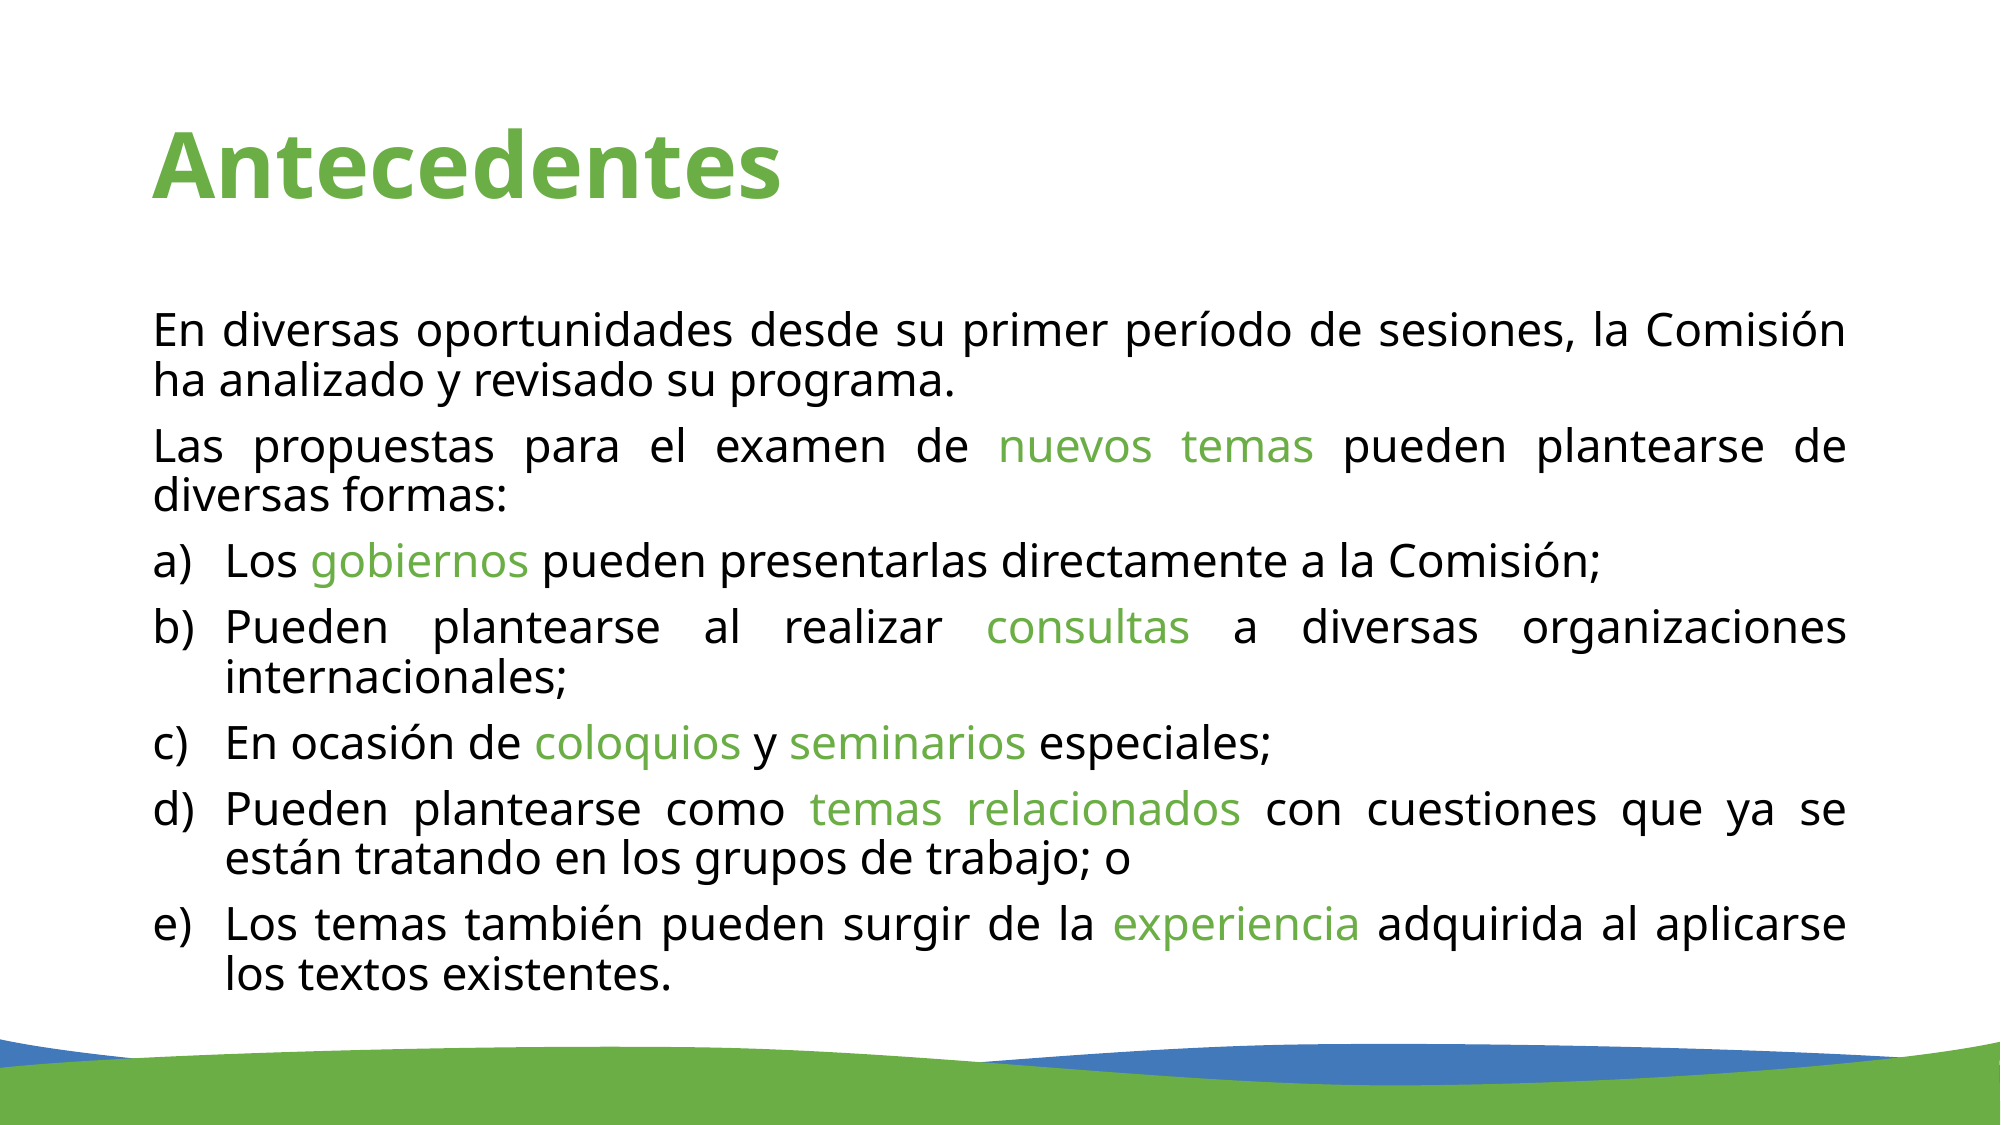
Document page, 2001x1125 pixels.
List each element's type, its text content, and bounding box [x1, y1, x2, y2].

list En diversas oportunidades desde su primer período de sesiones, la Comisión ha analizado y revisado su programa. Las propuestas para el examen de nuevos temas pueden plantearse de diversas formas: Los gobiernos pueden presentarlas directamente a la Comisión; Pueden plantearse al realizar consultas a diversas organizaciones internacionales; En ocasión de coloquios y seminarios especiales; Pueden plantearse como temas relacionados con cuestiones que ya se están tratando en los grupos de trabajo; o Los temas también pueden surgir de la experiencia adquirida al aplicarse los textos existentes. [137, 299, 1863, 1014]
title Antecedentes [137, 59, 1863, 278]
